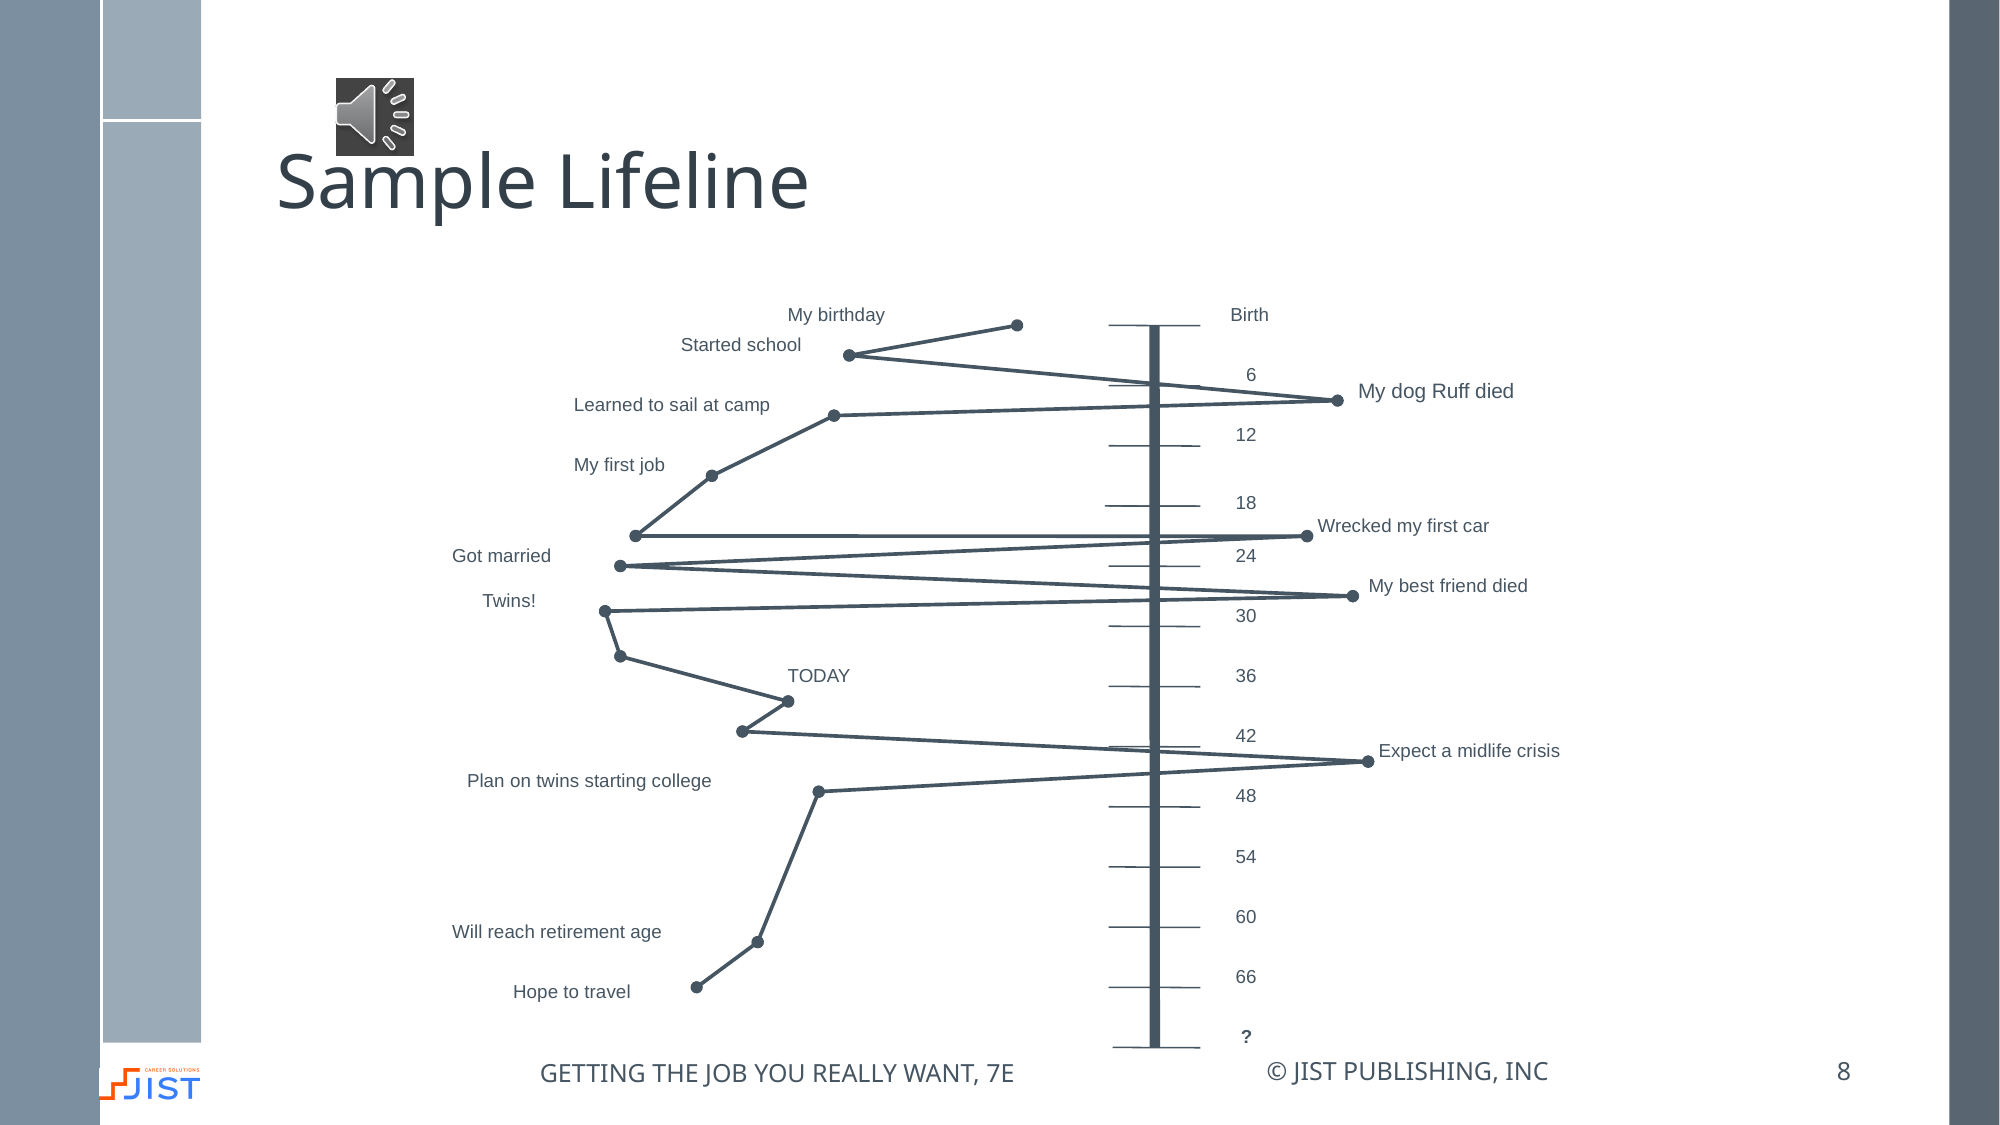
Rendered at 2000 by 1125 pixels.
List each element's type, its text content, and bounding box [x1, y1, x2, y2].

picture [334, 76, 415, 157]
slide_number 8 [1766, 1042, 1867, 1103]
slide_number Getting the job you really want, 7e [524, 1063, 1050, 1103]
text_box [437, 287, 1750, 1063]
picture [99, 1068, 200, 1100]
title Sample Lifeline [261, 29, 1867, 233]
footer © JIST Publishing, Inc [1082, 1063, 1734, 1103]
